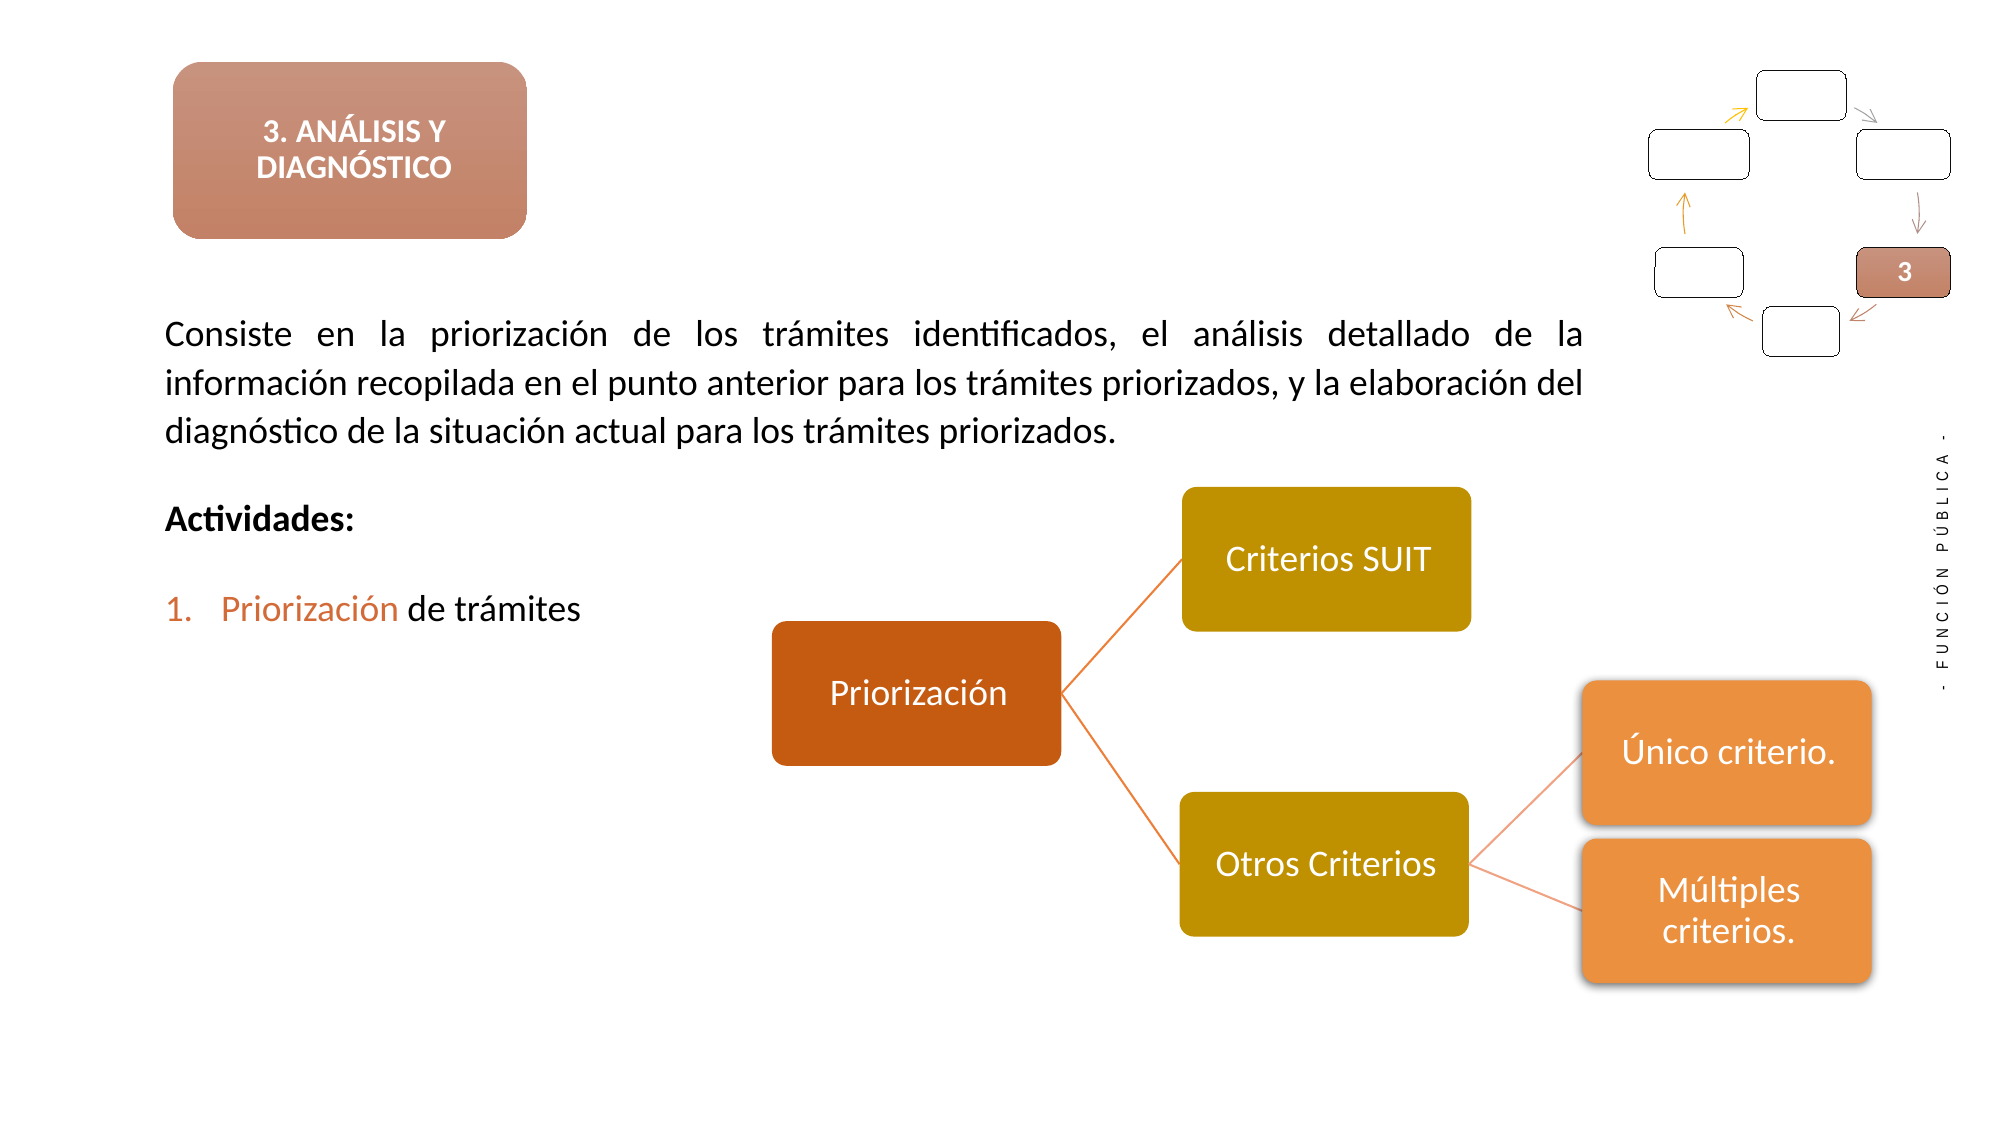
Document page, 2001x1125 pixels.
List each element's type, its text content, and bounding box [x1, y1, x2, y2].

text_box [172, 61, 529, 239]
text_box Consiste en la priorización de los trámites identificados, el análisis detallado de la información recopilada en el punto anterior para los trámites priorizados, y la elaboración del diagnóstico de la situación actual para los trámites priorizados. [150, 298, 1600, 486]
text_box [771, 486, 1872, 984]
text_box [1518, 70, 2000, 357]
text_box Actividades: Priorización de trámites [149, 486, 771, 772]
